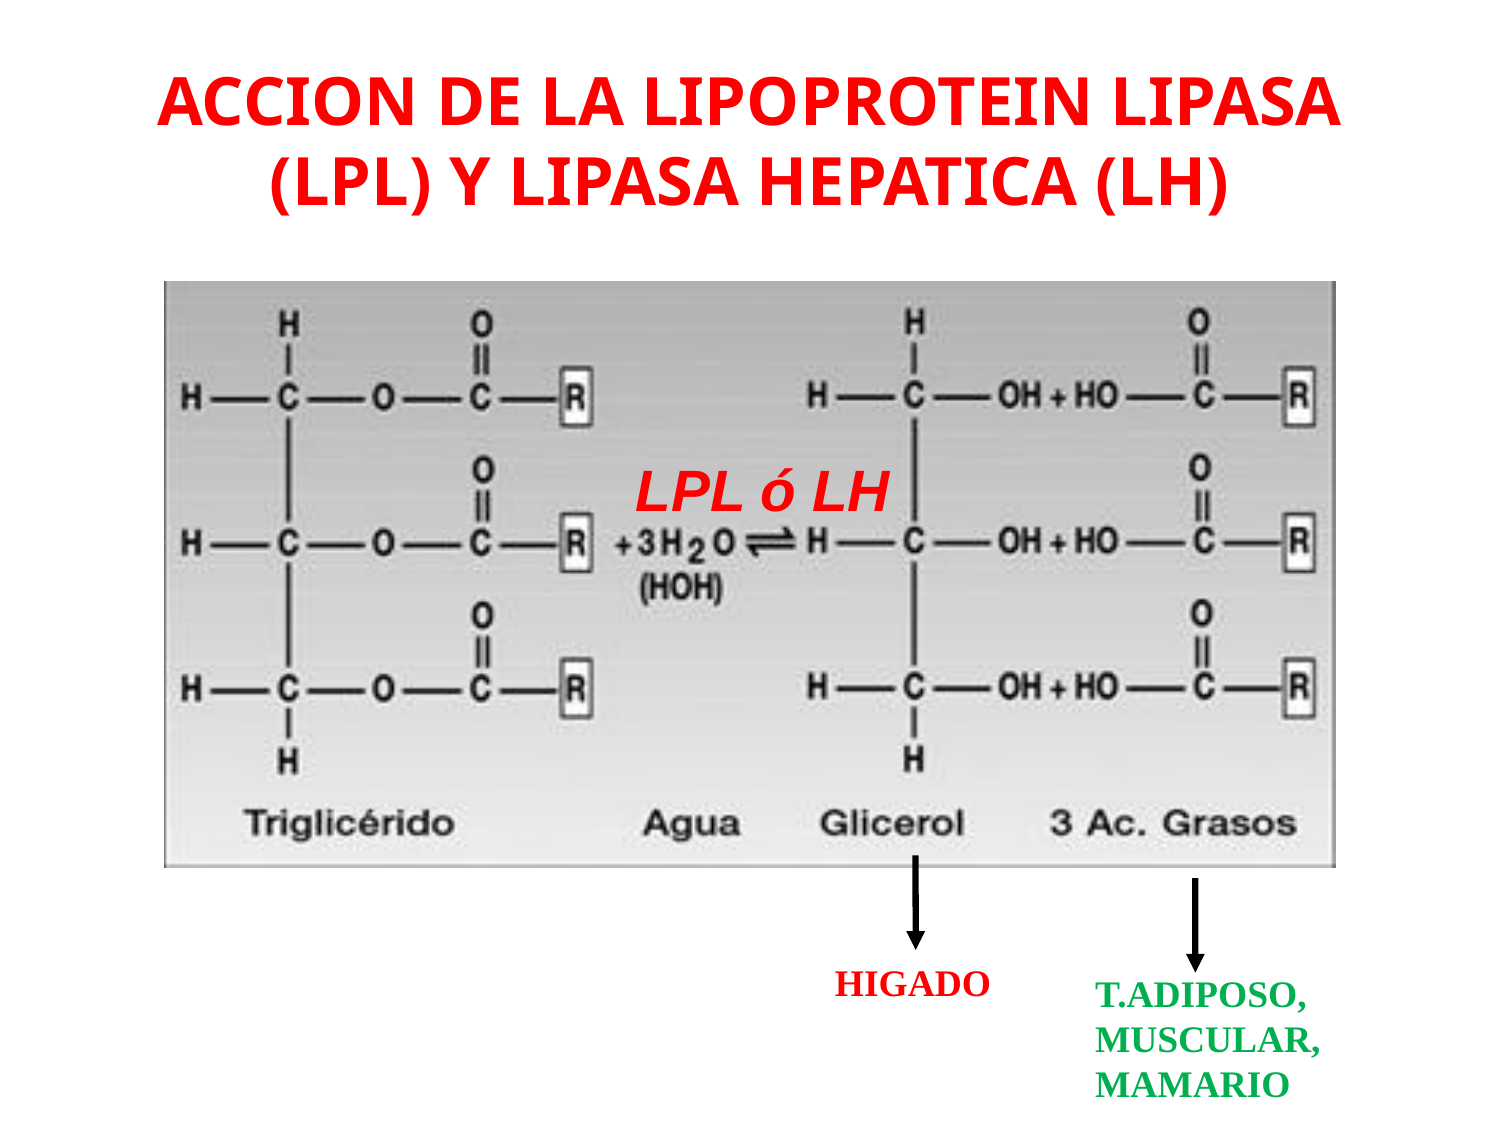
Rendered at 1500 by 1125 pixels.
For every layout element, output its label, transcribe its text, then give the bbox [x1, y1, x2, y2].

picture [163, 280, 1337, 868]
title ACCION DE LA LIPOPROTEIN LIPASA (LPL) Y LIPASA HEPATICA (LH) [75, 45, 1425, 233]
text_box HIGADO [820, 952, 1022, 1012]
text_box [909, 877, 922, 950]
text_box [1189, 878, 1202, 973]
text_box T.ADIPOSO, MUSCULAR, MAMARIO [1080, 962, 1352, 1113]
